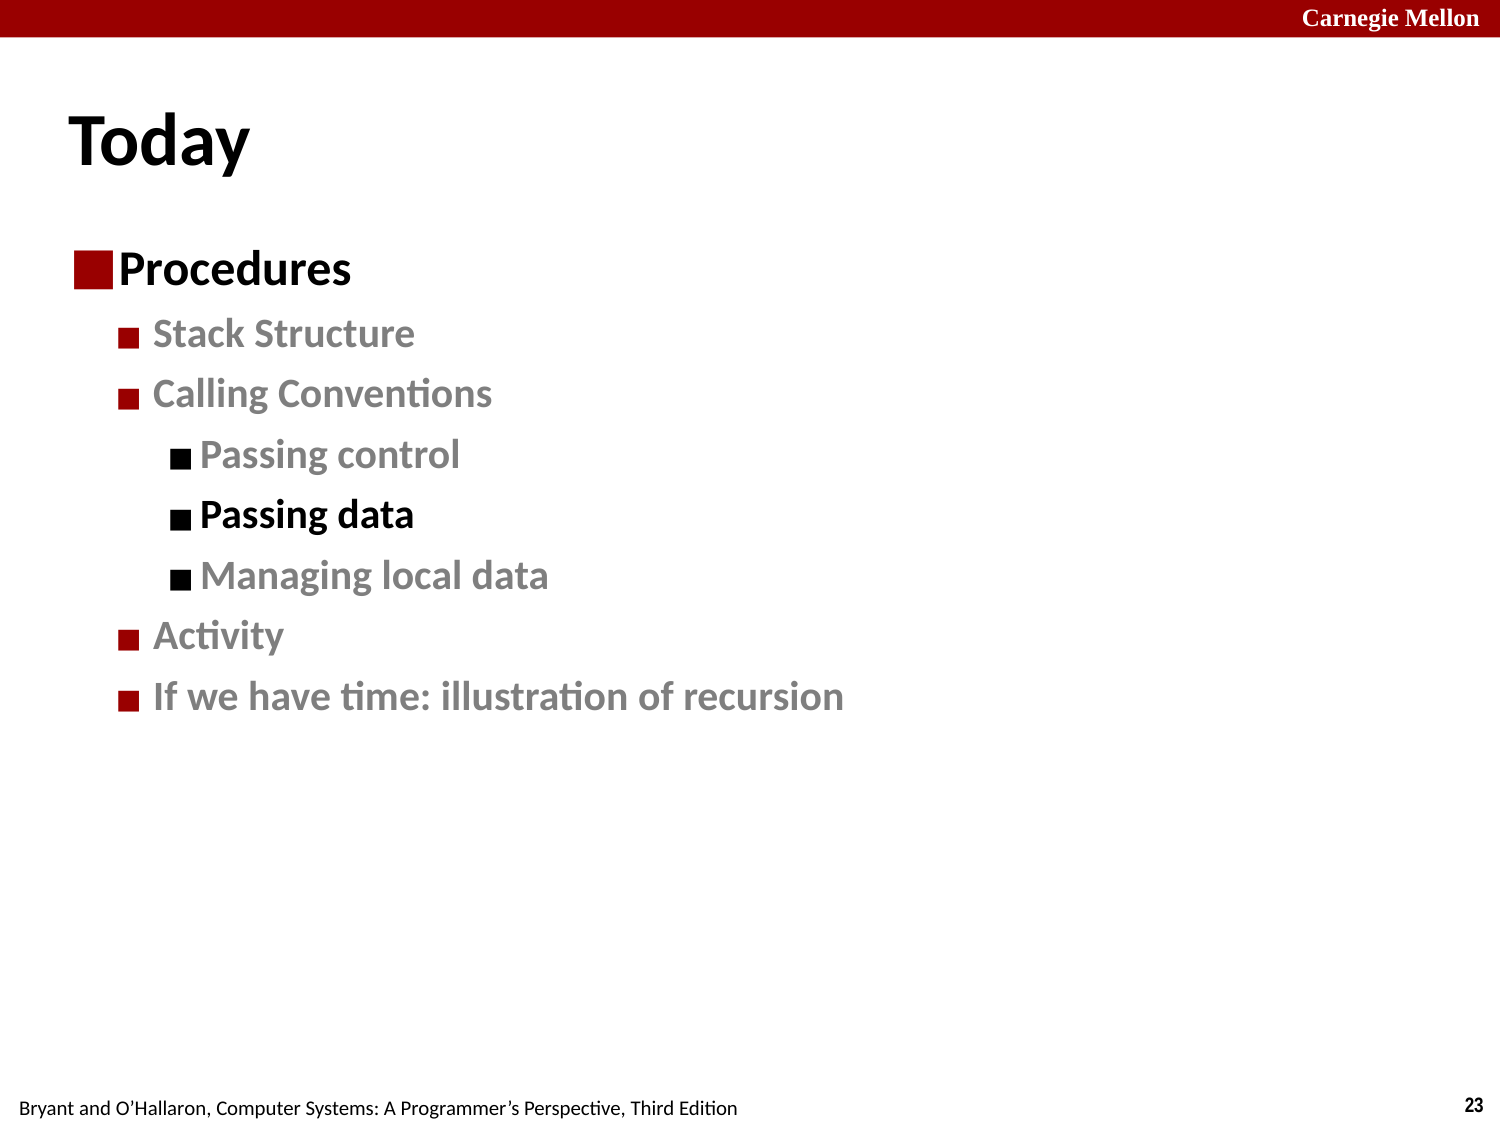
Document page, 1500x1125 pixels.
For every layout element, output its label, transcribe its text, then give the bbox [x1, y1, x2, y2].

list Procedures Stack Structure Calling Conventions Passing control Passing data Managing local data Activity If we have time: illustration of recursion [62, 229, 1438, 1121]
title Today [62, 41, 1438, 229]
